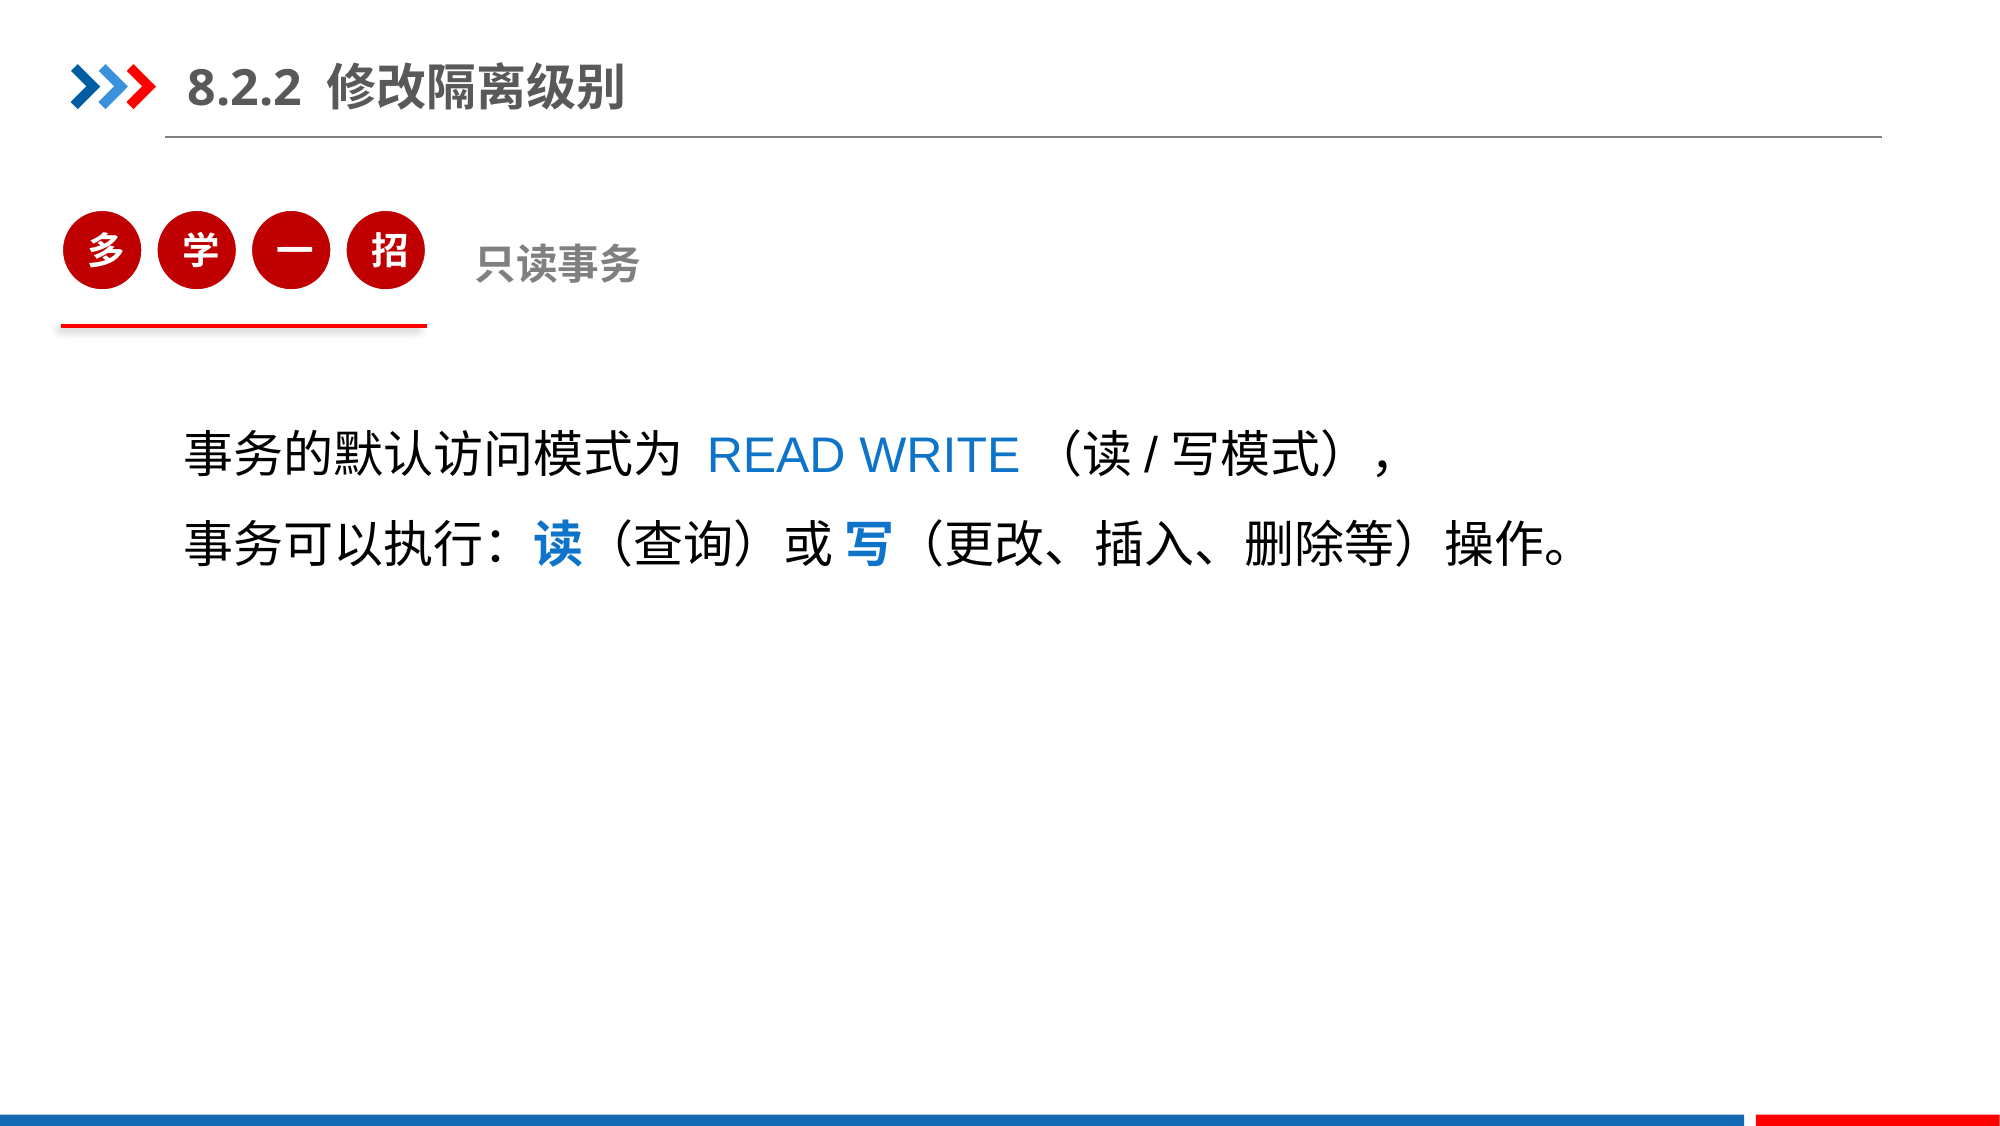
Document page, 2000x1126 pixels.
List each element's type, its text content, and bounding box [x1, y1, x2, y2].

text_box 只读事务 [459, 230, 1424, 295]
text_box 事务的默认访问模式为 READ WRITE（读/写模式）， 事务可以执行：读（查询）或 写（更改、插入、删除等）操作。 [168, 385, 1652, 581]
text_box 8.2.2 修改隔离级别 [187, 43, 827, 127]
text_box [60, 208, 428, 292]
